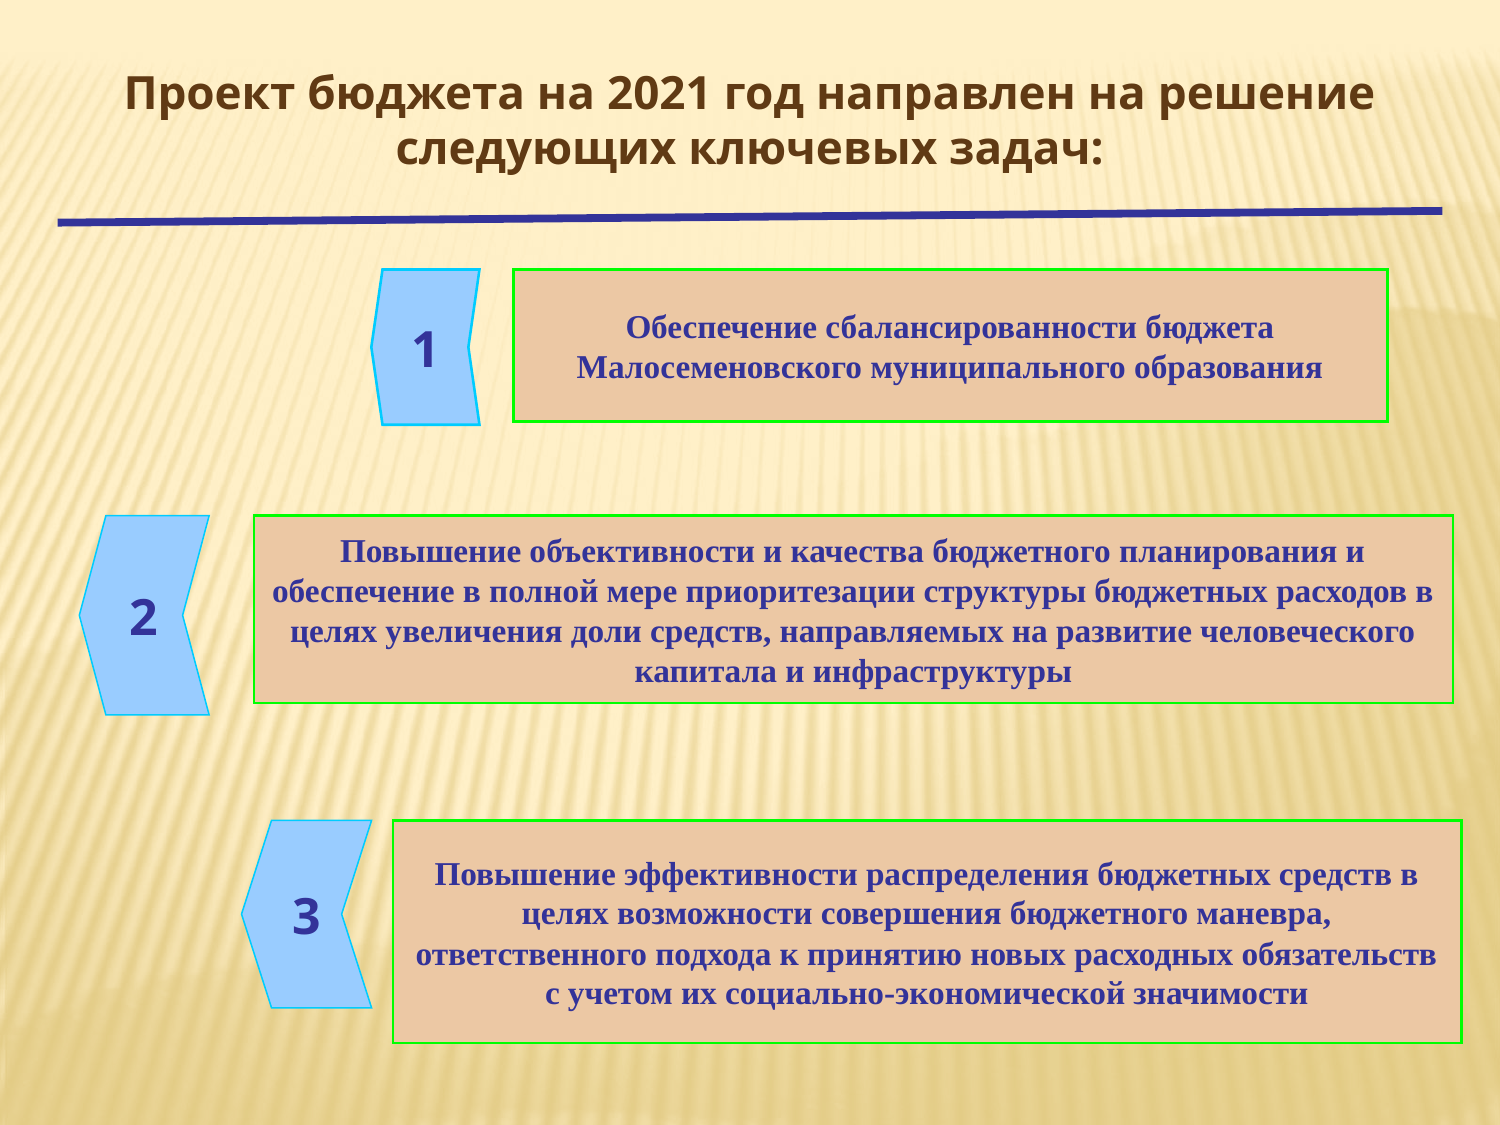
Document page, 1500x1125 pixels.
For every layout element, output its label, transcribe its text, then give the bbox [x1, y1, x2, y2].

text_box 2 [79, 515, 210, 715]
text_box [1074, 1043, 1425, 1103]
text_box 3 [241, 820, 372, 1008]
text_box Обеспечение сбалансированности бюджета Малосеменовского муниципального образования [513, 269, 1388, 422]
text_box Повышение объективности и качества бюджетного планирования и обеспечение в полной мере приоритезации структуры бюджетных расходов в целях увеличения доли средств, направляемых на развитие человеческого капитала и инфраструктуры [253, 515, 1454, 704]
text_box 1 [371, 269, 480, 425]
text_box Проект бюджета на 2021 год направлен на решение следующих ключевых задач: [74, 38, 1425, 200]
text_box Повышение эффективности распределения бюджетных средств в целях возможности совершения бюджетного маневра, ответственного подхода к принятию новых расходных обязательств с учетом их социально-экономической значимости [392, 820, 1462, 1043]
